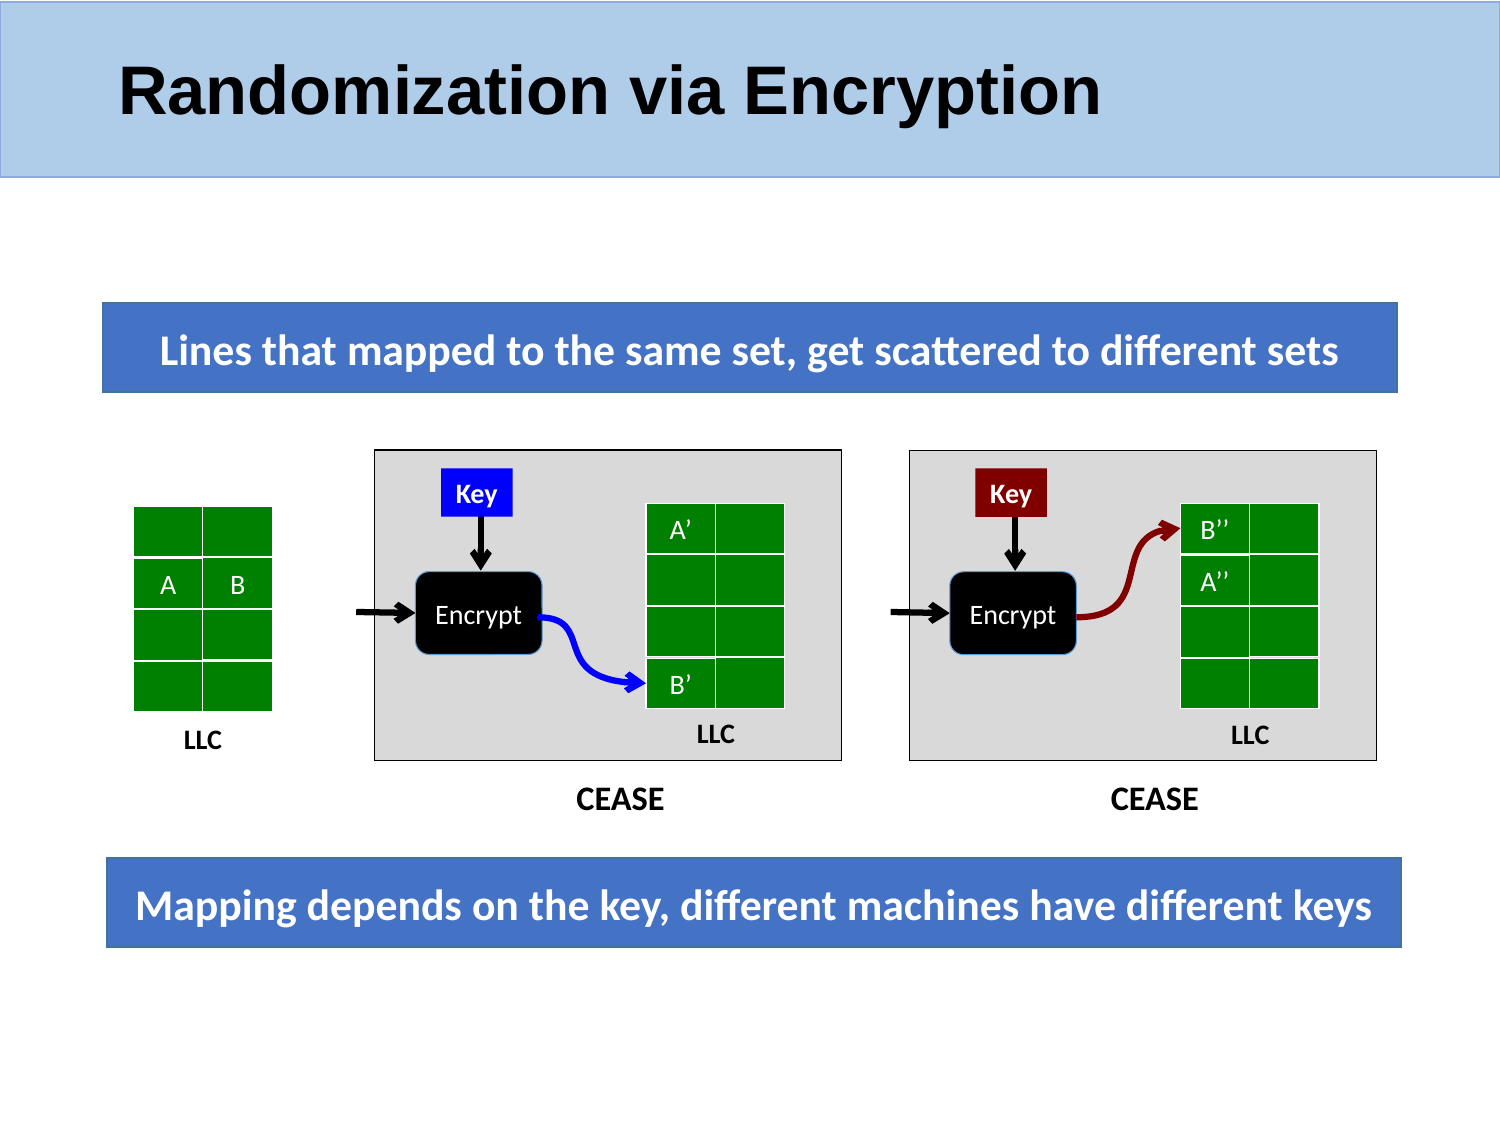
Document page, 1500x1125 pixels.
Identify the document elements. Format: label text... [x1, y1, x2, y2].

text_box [356, 449, 842, 826]
text_box Lines that mapped to the same set, get scattered to different sets [102, 302, 1398, 393]
text_box LLC [169, 713, 237, 763]
title Randomization via Encryption [103, 34, 1397, 151]
text_box Mapping depends on the key, different machines have different keys [106, 857, 1402, 948]
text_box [133, 506, 273, 712]
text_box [890, 450, 1377, 826]
